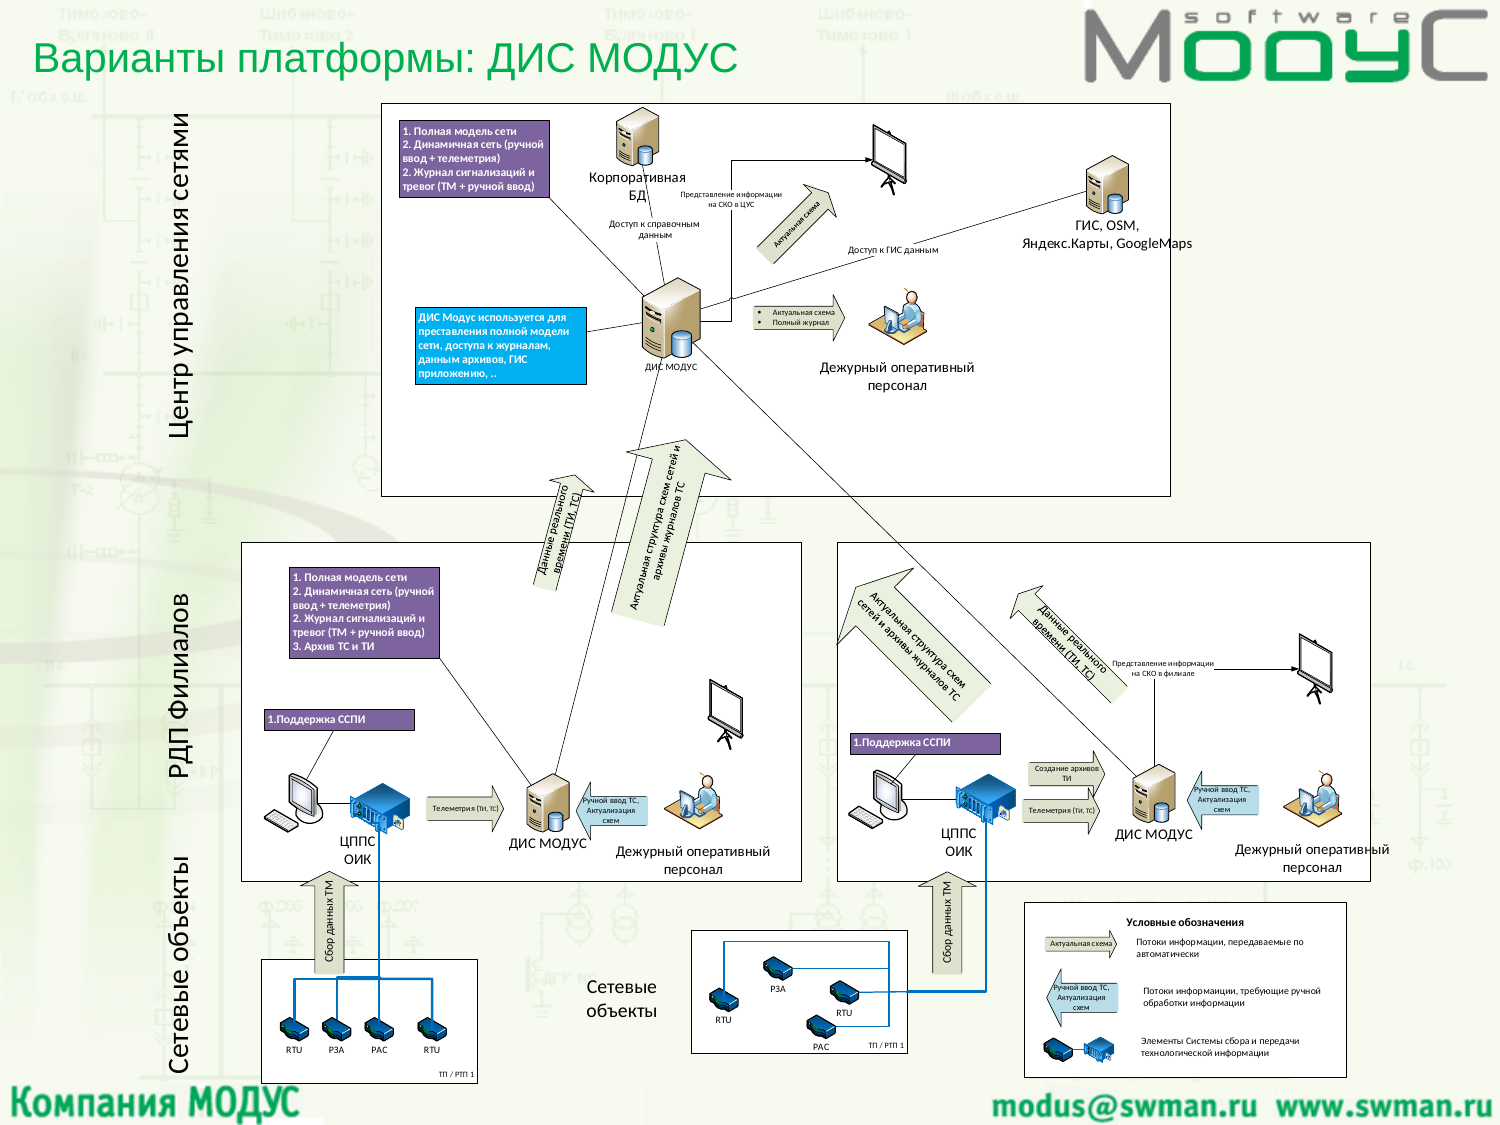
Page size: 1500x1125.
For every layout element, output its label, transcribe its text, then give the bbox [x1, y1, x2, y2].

picture [0, 0, 1500, 1125]
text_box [76, 42, 1436, 1106]
title Варианты платформы: ДИС МОДУС [17, 18, 1330, 94]
